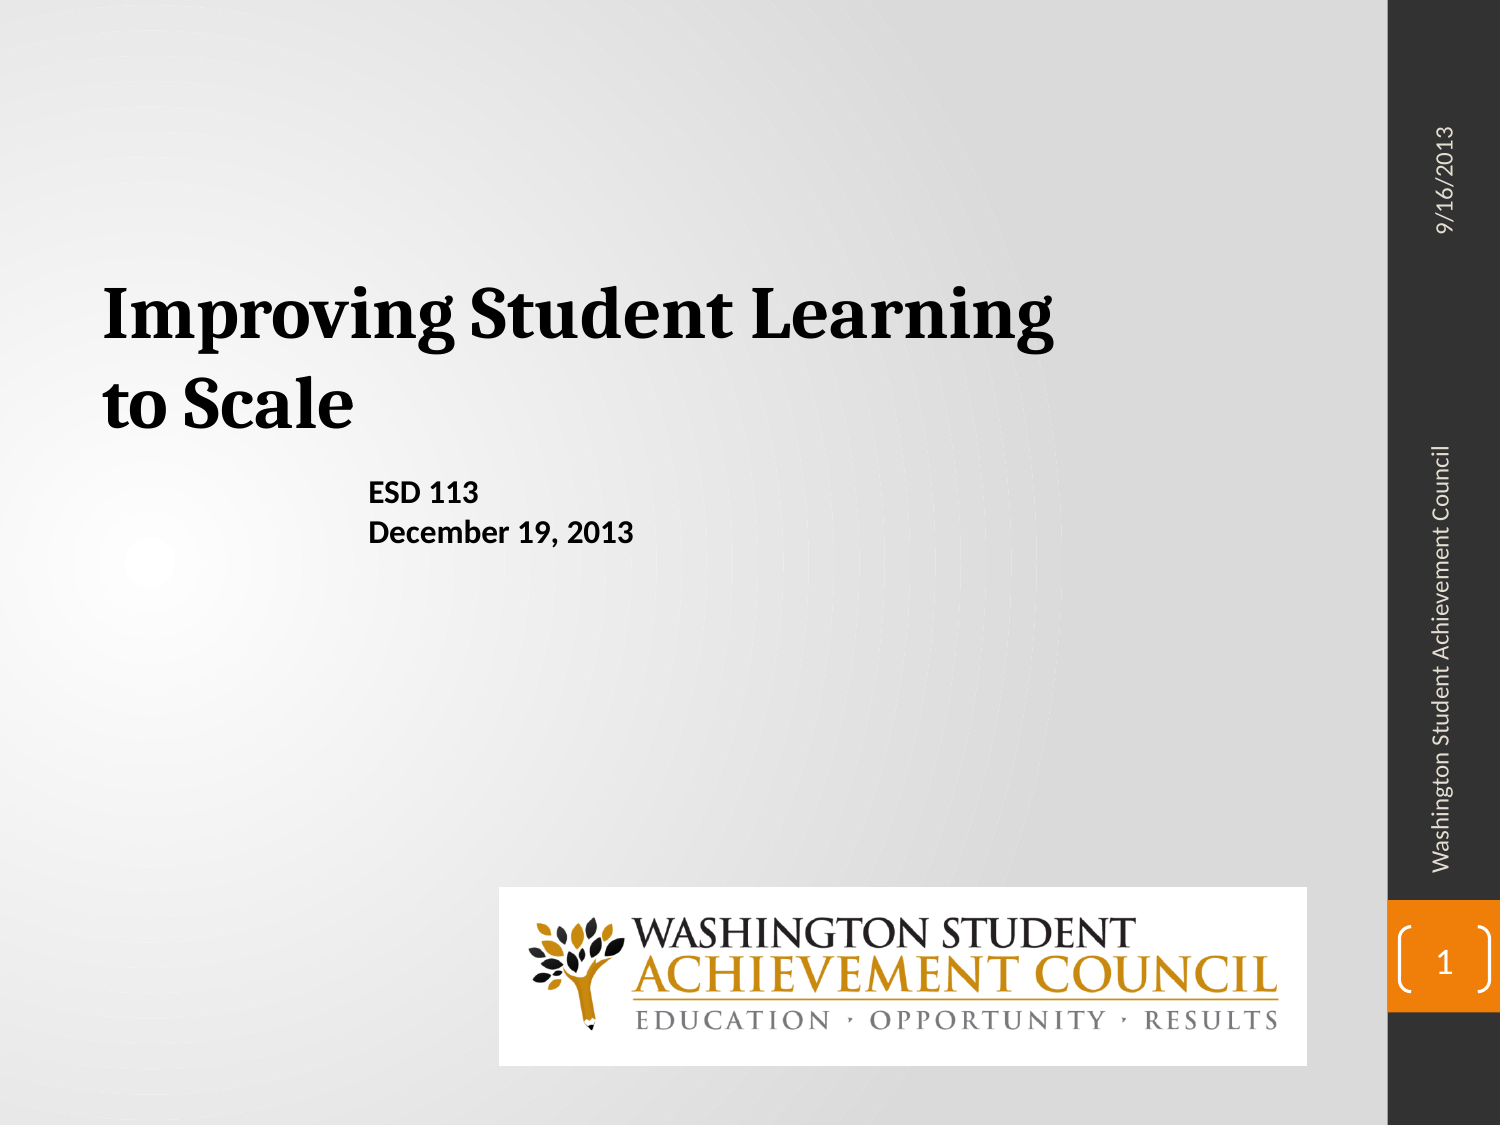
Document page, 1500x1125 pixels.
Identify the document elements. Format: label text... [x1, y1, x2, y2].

slide_number 1 [1397, 925, 1492, 994]
text_box ESD 113 December 19, 2013 [277, 462, 650, 558]
picture [498, 886, 1307, 1066]
subtitle Improving Student Learning to Scale [87, 256, 1150, 709]
text_box 9/16/2013 [1412, 99, 1473, 263]
footer Washington Student Achievement Council [1408, 262, 1469, 889]
